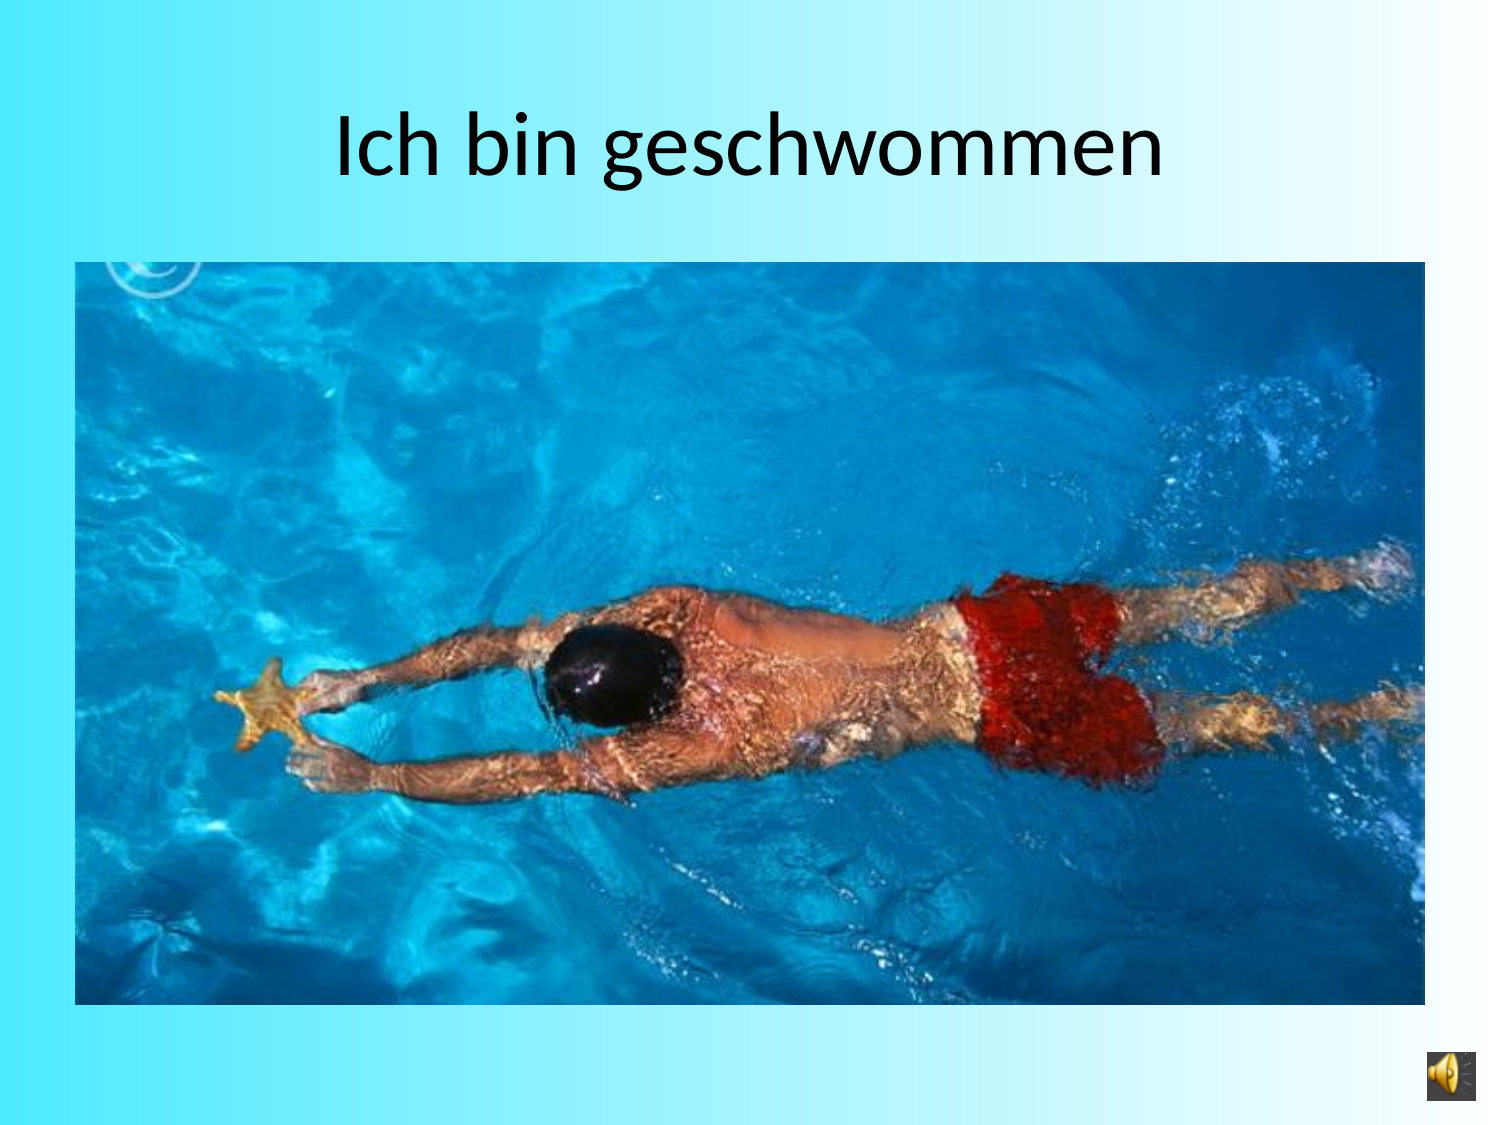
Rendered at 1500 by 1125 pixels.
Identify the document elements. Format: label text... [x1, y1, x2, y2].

title Ich bin geschwommen [74, 44, 1426, 233]
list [74, 262, 1426, 1006]
picture [1426, 1051, 1477, 1102]
